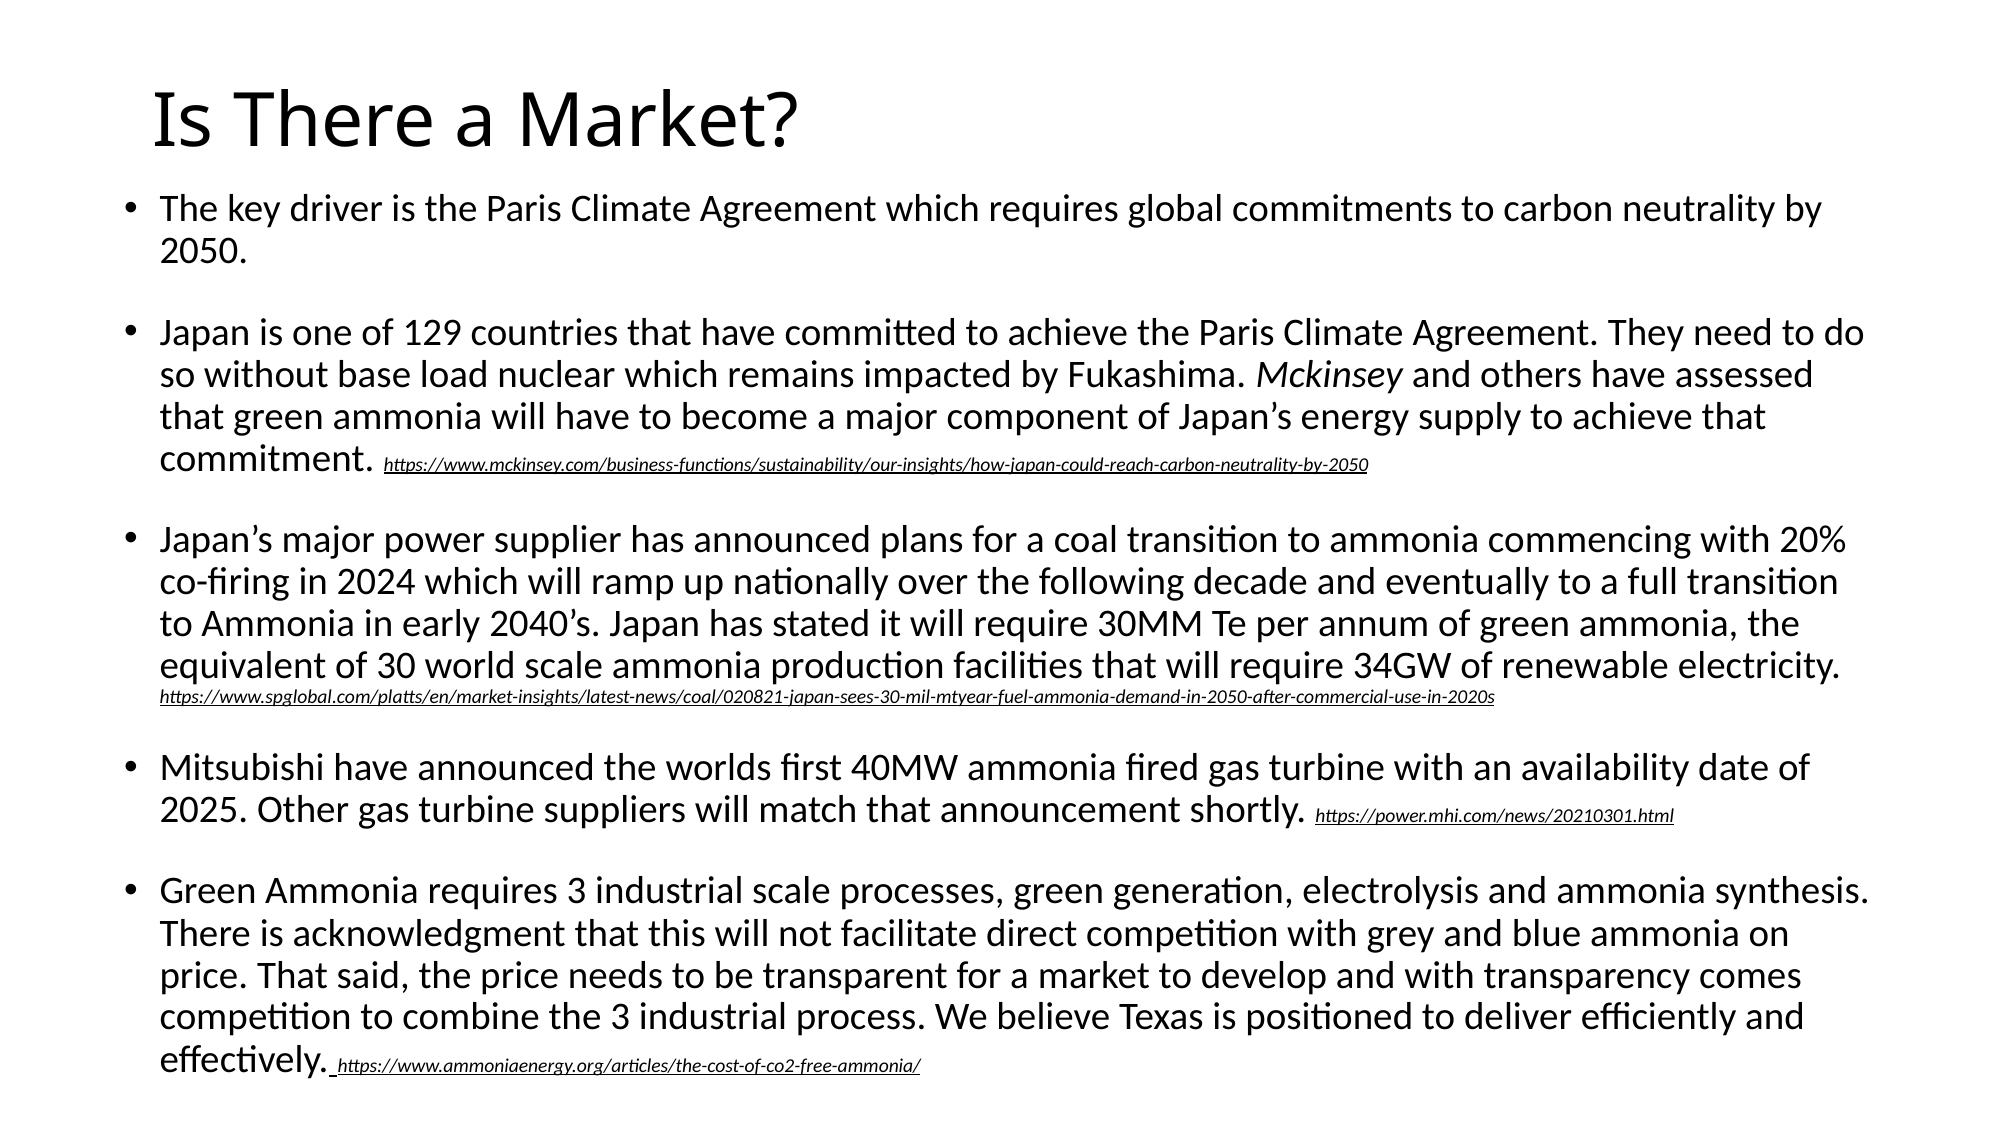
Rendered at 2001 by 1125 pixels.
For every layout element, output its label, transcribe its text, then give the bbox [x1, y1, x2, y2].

list The key driver is the Paris Climate Agreement which requires global commitments to carbon neutrality by 2050. Japan is one of 129 countries that have committed to achieve the Paris Climate Agreement. They need to do so without base load nuclear which remains impacted by Fukashima. Mckinsey and others have assessed that green ammonia will have to become a major component of Japan’s energy supply to achieve that commitment. https://www.mckinsey.com/business-functions/sustainability/our-insights/how-japan-could-reach-carbon-neutrality-by-2050 Japan’s major power supplier has announced plans for a coal transition to ammonia commencing with 20% co-firing in 2024 which will ramp up nationally over the following decade and eventually to a full transition to Ammonia in early 2040’s. Japan has stated it will require 30MM Te per annum of green ammonia, the equivalent of 30 world scale ammonia production facilities that will require 34GW of renewable electricity. https://www.spglobal.com/platts/en/market-insights/latest-news/coal/020821-japan-sees-30-mil-mtyear-fuel-ammonia-demand-in-2050-after-commercial-use-in-2020s Mitsubishi have announced the worlds first 40MW ammonia fired gas turbine with an availability date of 2025. Other gas turbine suppliers will match that announcement shortly. https://power.mhi.com/news/20210301.html Green Ammonia requires 3 industrial scale processes, green generation, electrolysis and ammonia synthesis. There is acknowledgment that this will not facilitate direct competition with grey and blue ammonia on price. That said, the price needs to be transparent for a market to develop and with transparency comes competition to combine the 3 industrial process. We believe Texas is positioned to deliver efficiently and effectively. https://www.ammoniaenergy.org/articles/the-cost-of-co2-free-ammonia/ [109, 180, 1891, 1091]
title Is There a Market? [137, 49, 1863, 180]
